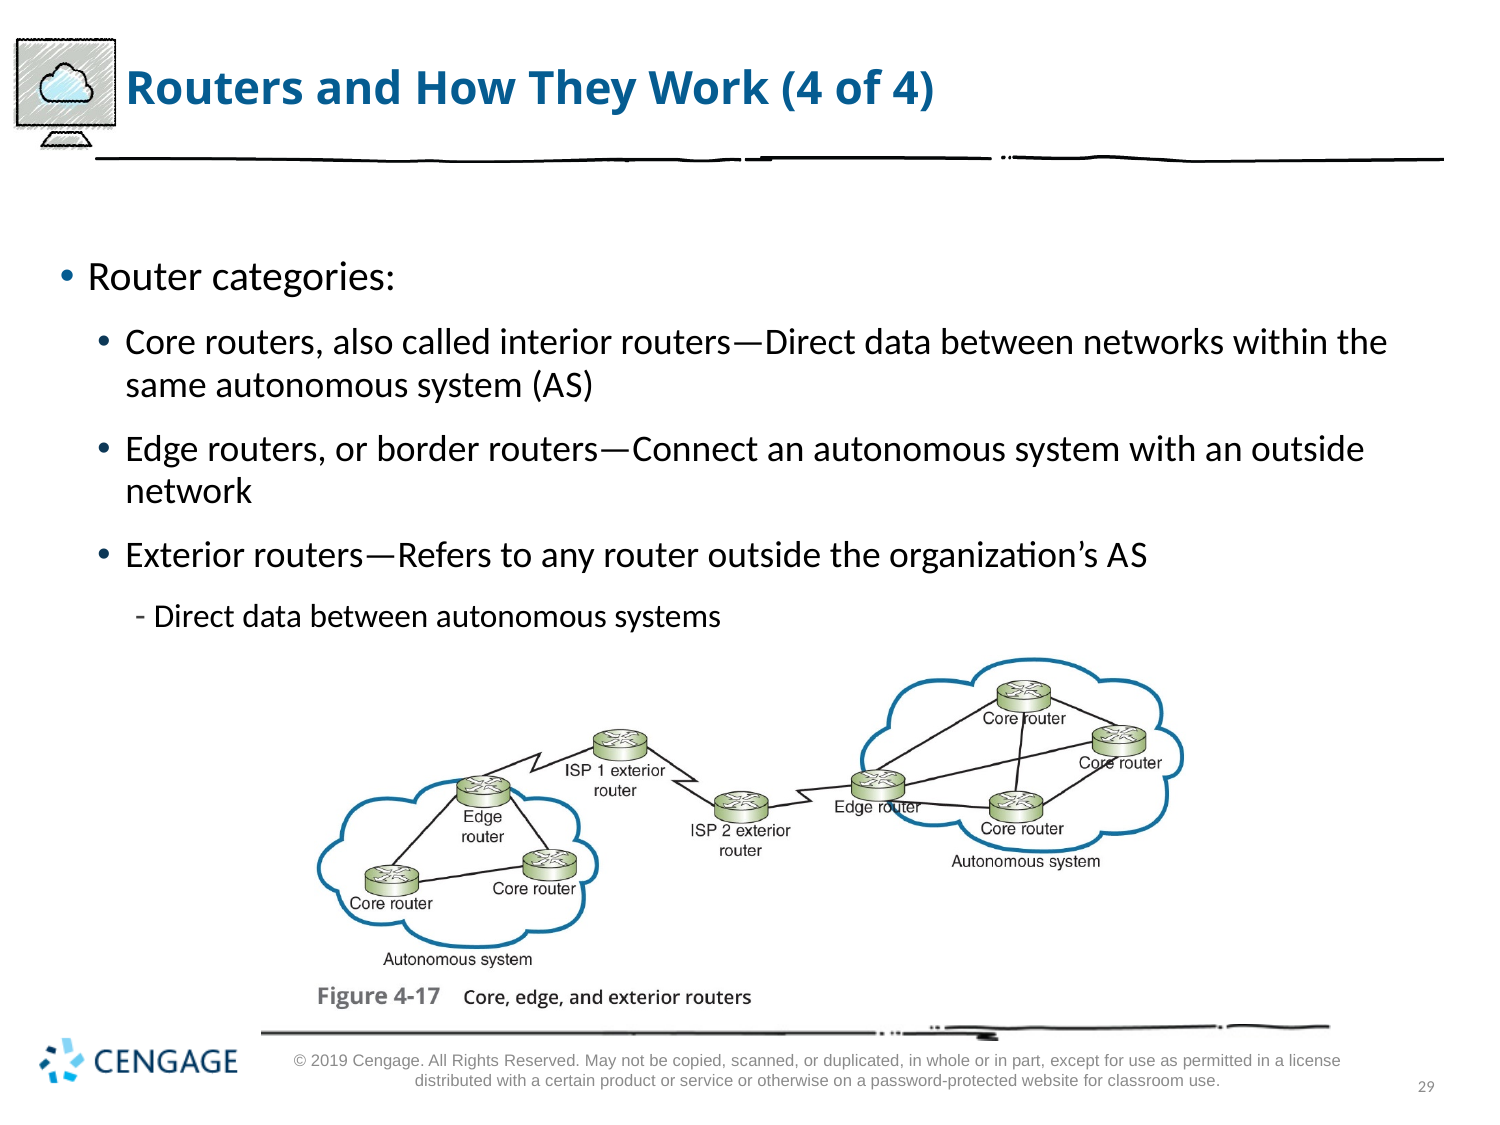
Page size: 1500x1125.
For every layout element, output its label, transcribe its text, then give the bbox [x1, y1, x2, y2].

picture [19, 1024, 250, 1096]
picture [13, 36, 117, 151]
title Routers and How They Work (4 of 4) [125, 66, 1442, 116]
picture [314, 655, 1186, 1012]
picture [261, 1024, 1331, 1041]
footer © 2019 Cengage. All Rights Reserved. May not be copied, scanned, or duplicated, in whole or in part, except for use as permitted in a license distributed with a certain product or service or otherwise on a password-protected website for classroom use. [262, 1050, 1375, 1091]
list Router categories: Core routers, also called interior routers—Direct data between networks within the same autonomous system (A S) Edge routers, or border routers—Connect an autonomous system with an outside network Exterior routers—Refers to any router outside the organization’s A S Direct data between autonomous systems [59, 252, 1441, 639]
picture [95, 155, 1444, 163]
